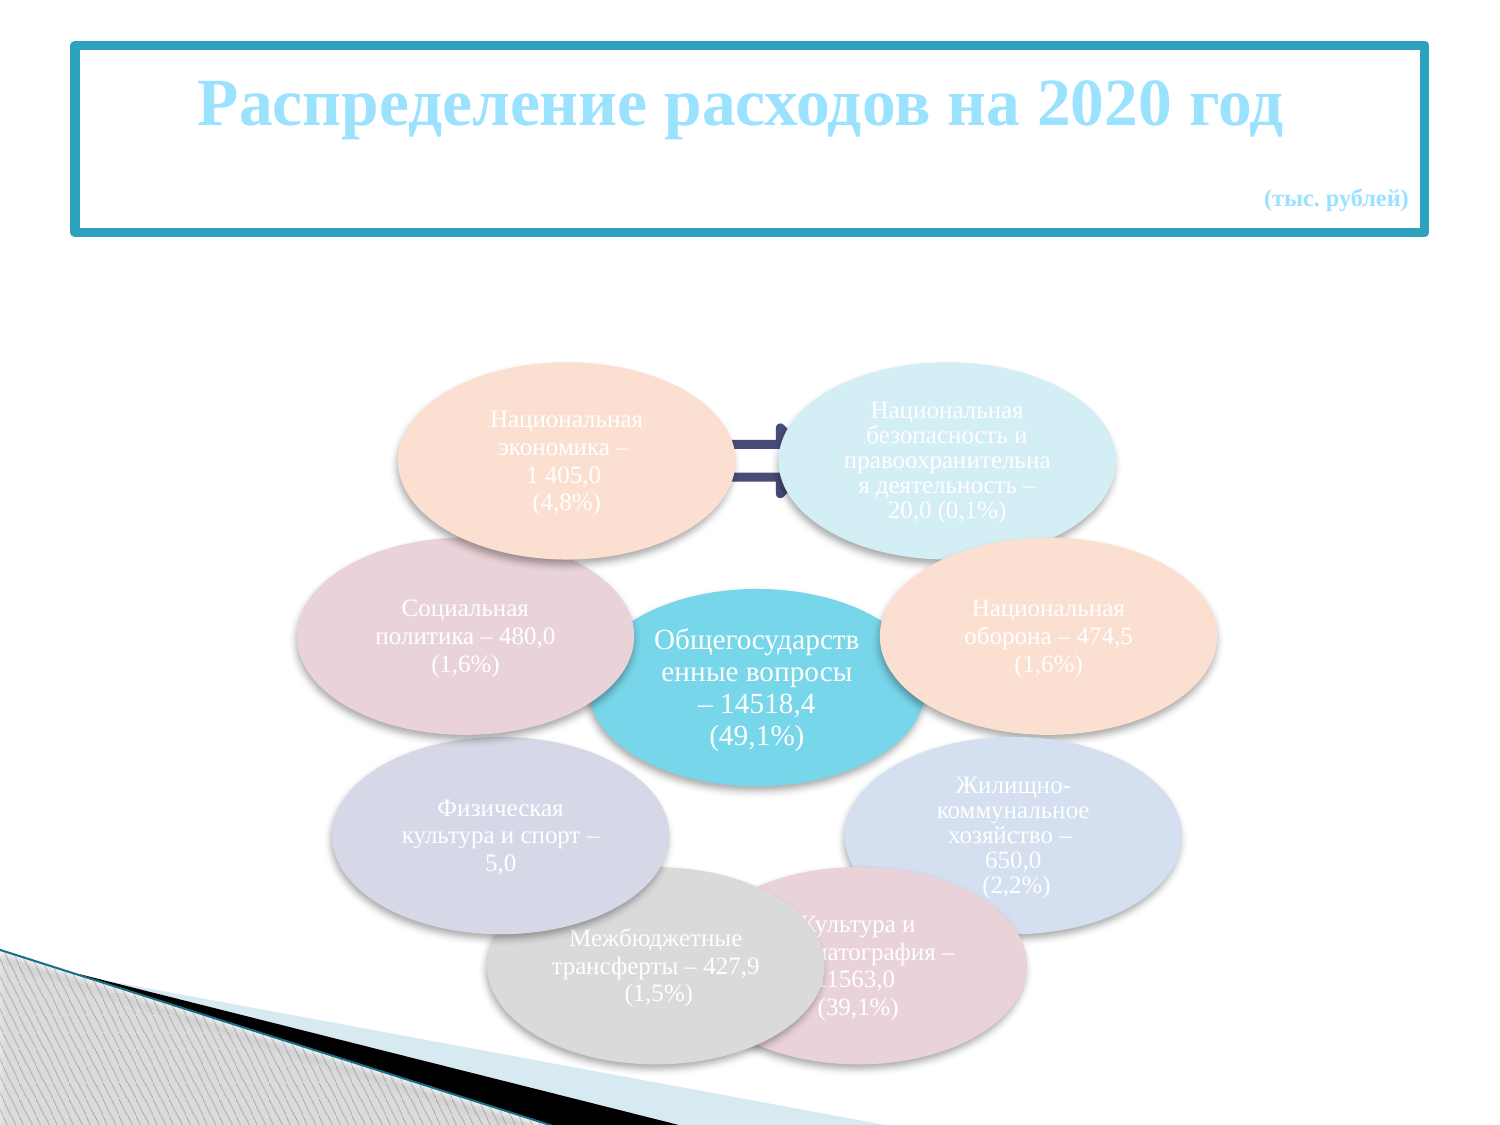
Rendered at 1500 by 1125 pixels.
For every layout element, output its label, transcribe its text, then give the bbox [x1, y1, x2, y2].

title Распределение расходов на 2020 год (тыс. рублей) [70, 41, 1429, 237]
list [81, 292, 1433, 1083]
